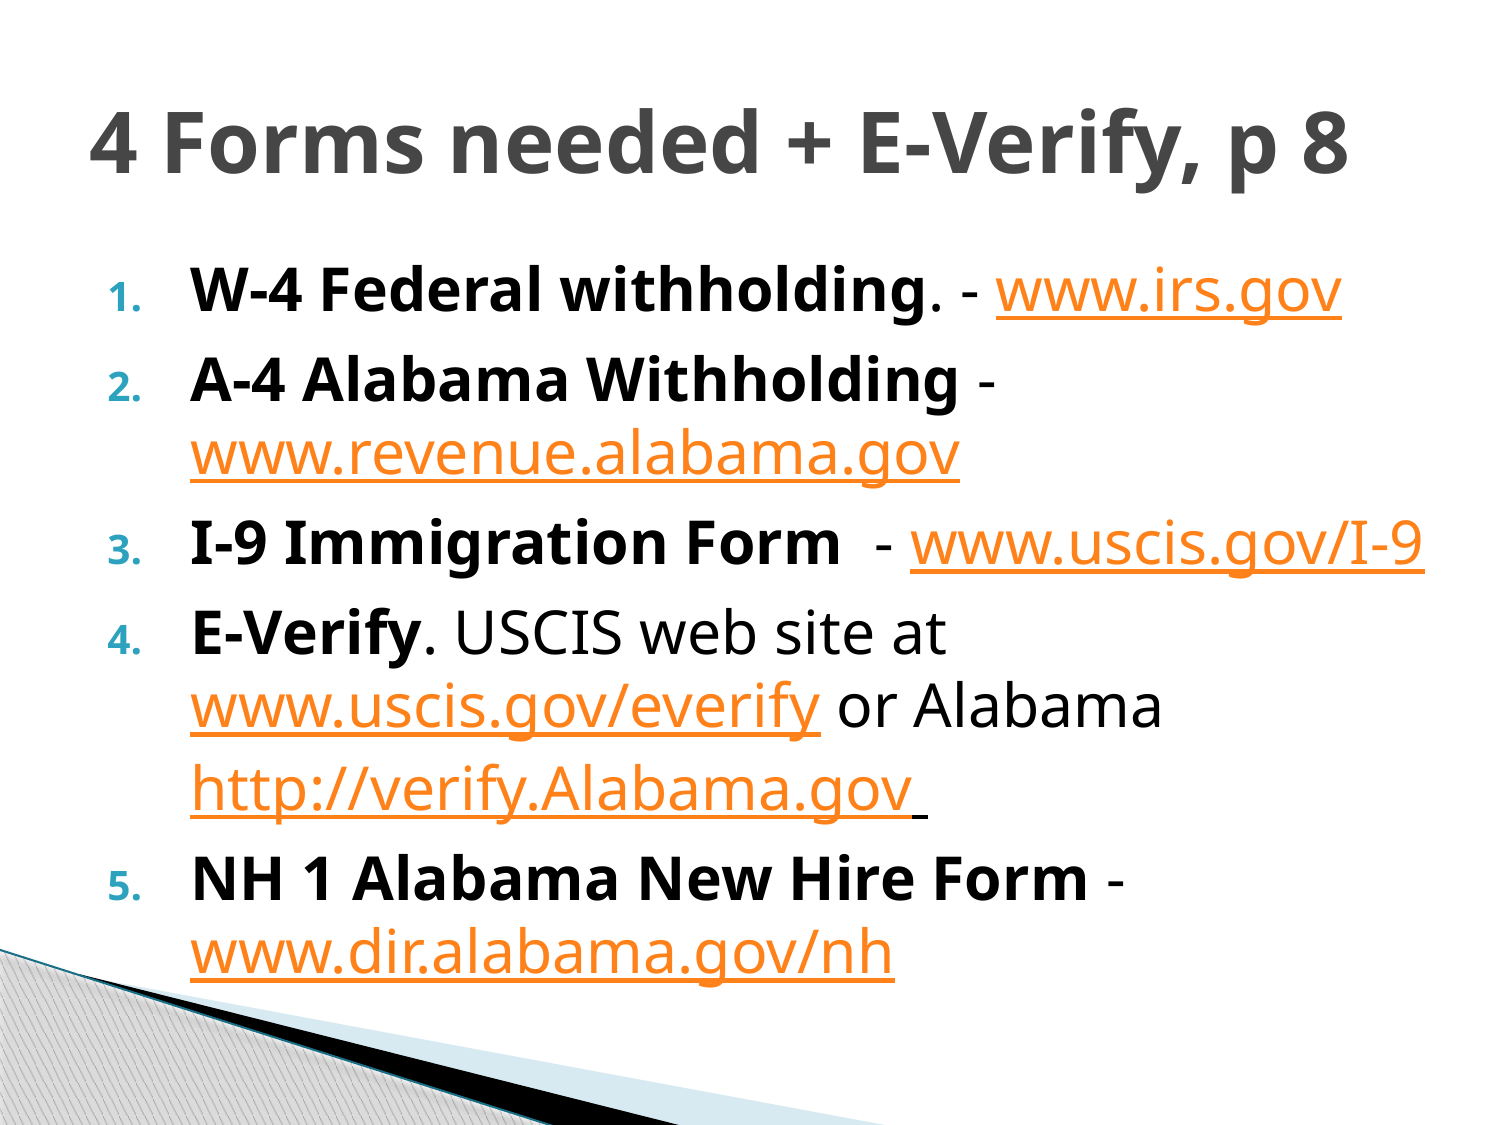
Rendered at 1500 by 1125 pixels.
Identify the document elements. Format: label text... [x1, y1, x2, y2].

title 4 Forms needed + E-Verify, p 8 [75, 45, 1425, 233]
list W-4 Federal withholding. - www.irs.gov A-4 Alabama Withholding - www.revenue.alabama.gov I-9 Immigration Form - www.uscis.gov/I-9 E-Verify. USCIS web site at www.uscis.gov/everify or Alabama http://verify.Alabama.gov NH 1 Alabama New Hire Form - www.dir.alabama.gov/nh [75, 243, 1463, 1025]
